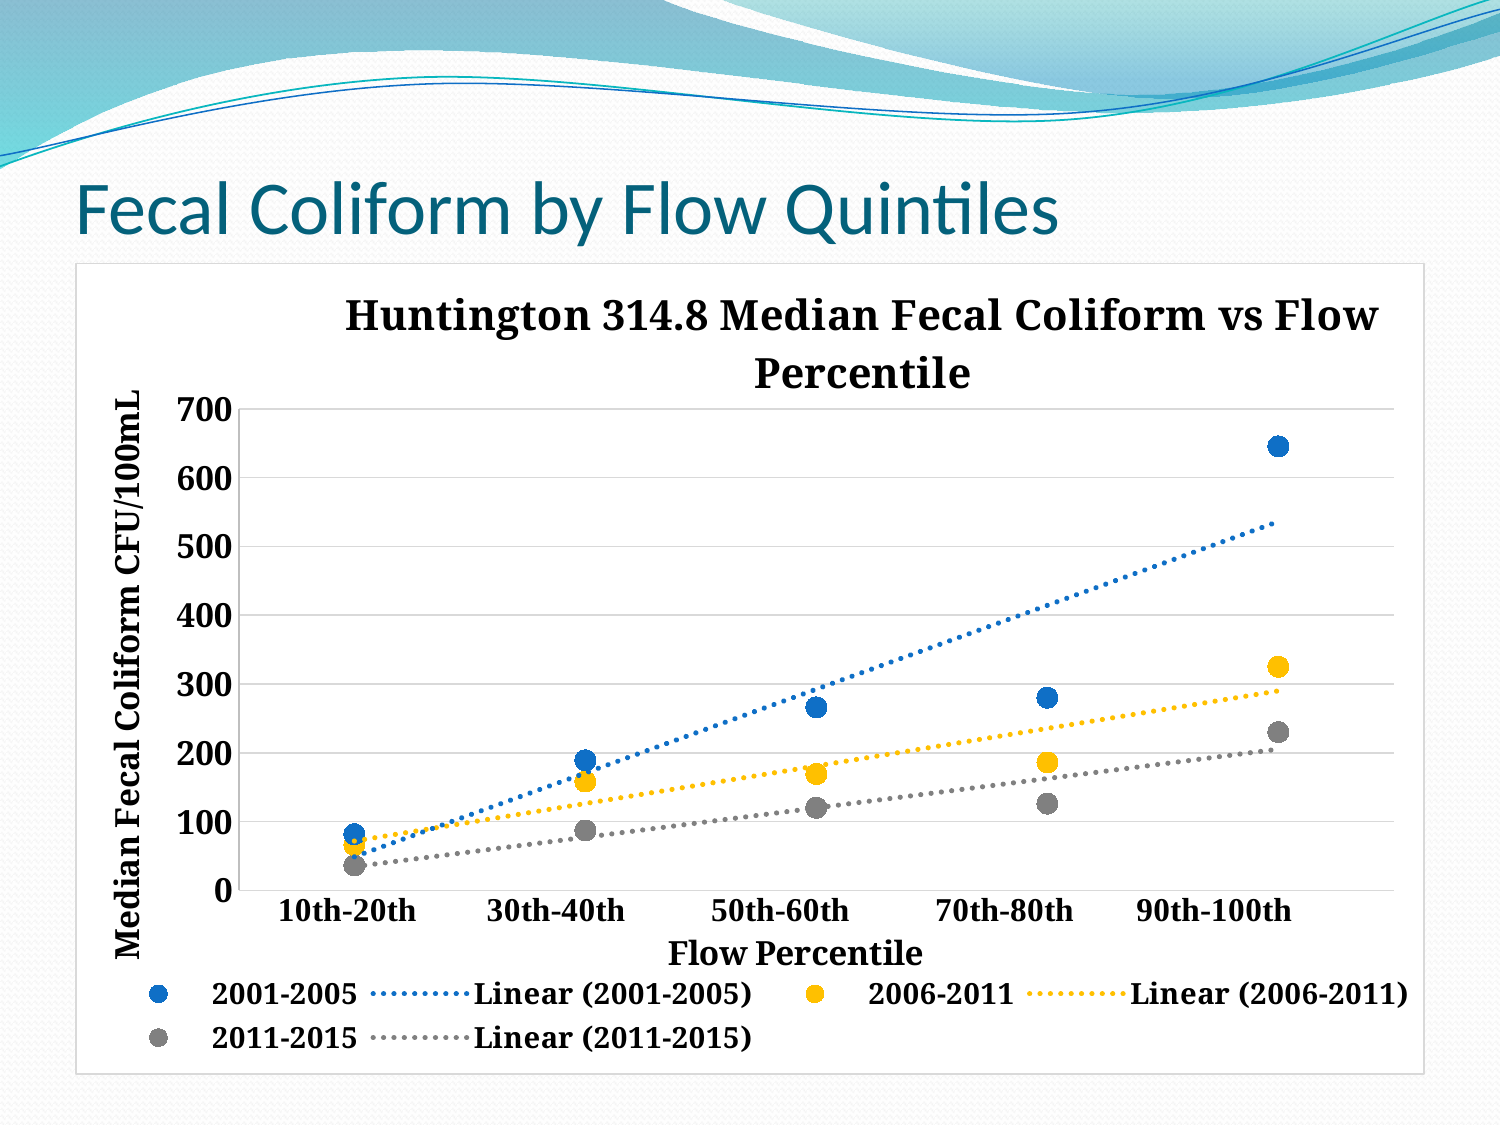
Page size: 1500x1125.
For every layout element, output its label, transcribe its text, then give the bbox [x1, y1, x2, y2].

title Fecal Coliform by Flow Quintiles [75, 149, 1425, 250]
chart [74, 262, 1426, 1076]
